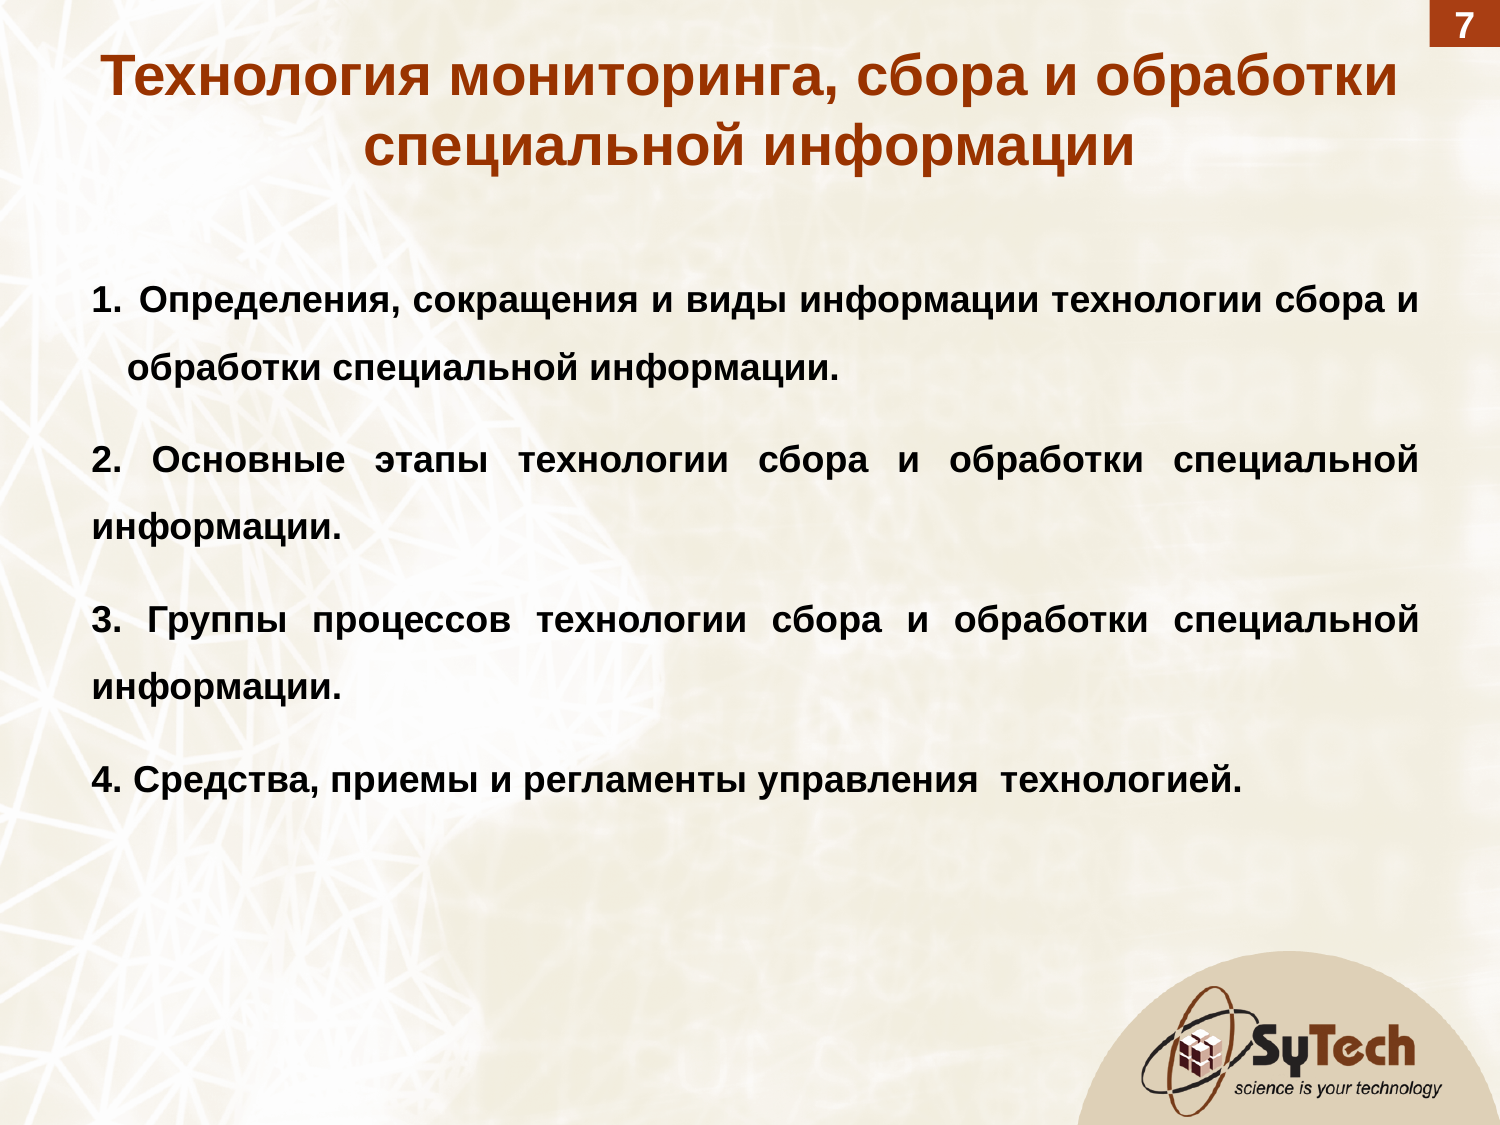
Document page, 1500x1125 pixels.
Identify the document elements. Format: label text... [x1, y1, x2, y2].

text_box Технология мониторинга, сбора и обработки специальной информации [35, 66, 1465, 149]
picture [0, 0, 1500, 1125]
text_box Определения, сокращения и виды информации технологии сбора и обработки специальной информации. 2. Основные этапы технологии сбора и обработки специальной информации. 3. Группы процессов технологии сбора и обработки специальной информации. 4. Средства, приемы и регламенты управления технологией. [76, 245, 1436, 900]
text_box 7 [1429, 0, 1500, 47]
